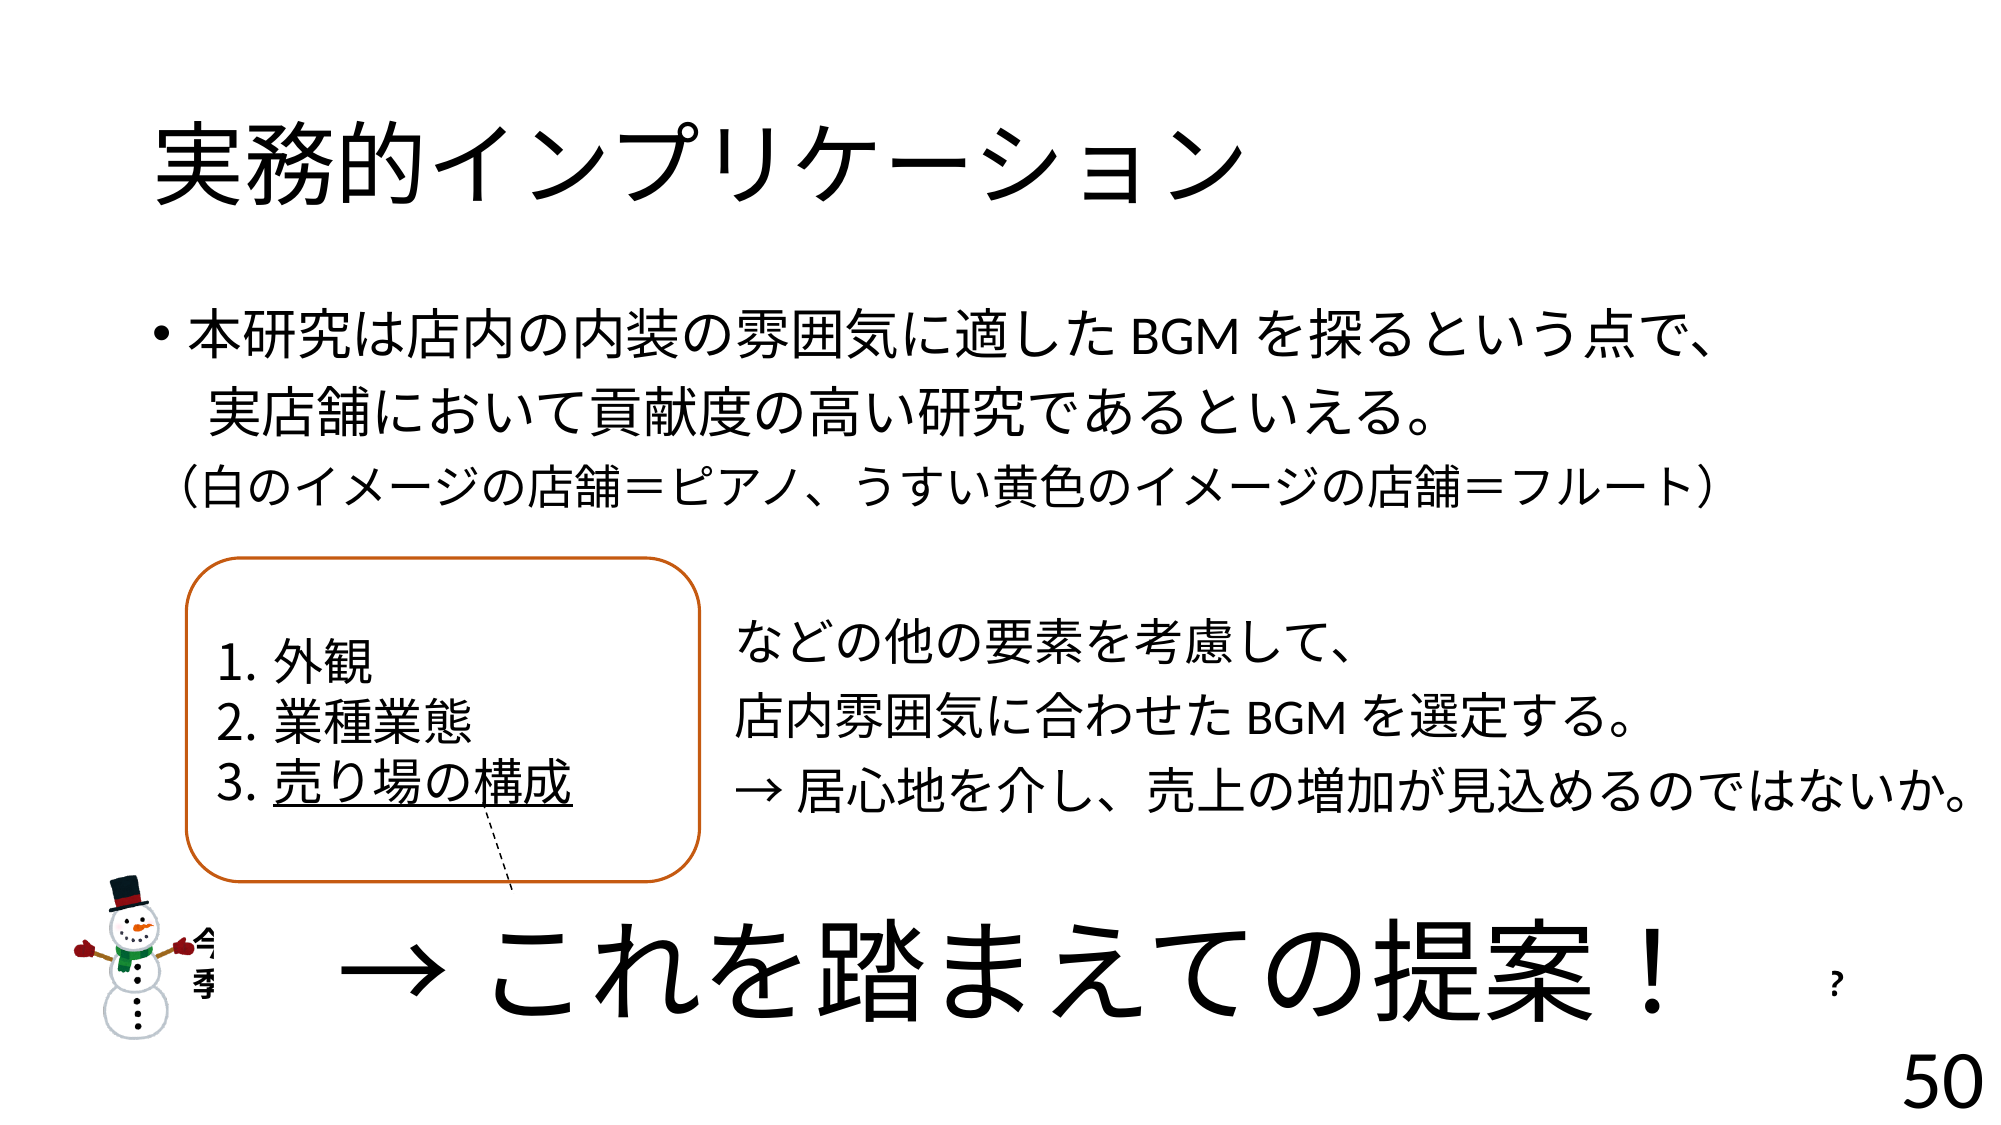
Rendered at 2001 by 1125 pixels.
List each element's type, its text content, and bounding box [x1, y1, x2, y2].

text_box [482, 802, 522, 919]
text_box 外観 業種業態 売り場の構成 [185, 556, 701, 883]
text_box 今回検証した3色以外のカラーイメージの店舗の場合、 季節に合わせた売り場作りで意図的に色の割合を変化させることにより、楽器との一致が図れるのではないか？ [1833, 915, 1868, 1010]
list 本研究は店内の内装の雰囲気に適したBGMを探るという点で、 実店舗において貢献度の高い研究であるといえる。 （白のイメージの店舗＝ピアノ、うすい黄色のイメージの店舗＝フルート） [137, 299, 1863, 525]
text_box などの他の要素を考慮して、 店内雰囲気に合わせたBGMを選定する。 →居心地を介し、売上の増加が見込めるのではないか。 [719, 609, 1964, 828]
picture [47, 871, 214, 1045]
title 実務的インプリケーション [137, 59, 1863, 278]
slide_number 50 [1550, 1044, 2000, 1105]
text_box →これを踏まえての提案！ [214, 893, 1833, 1044]
